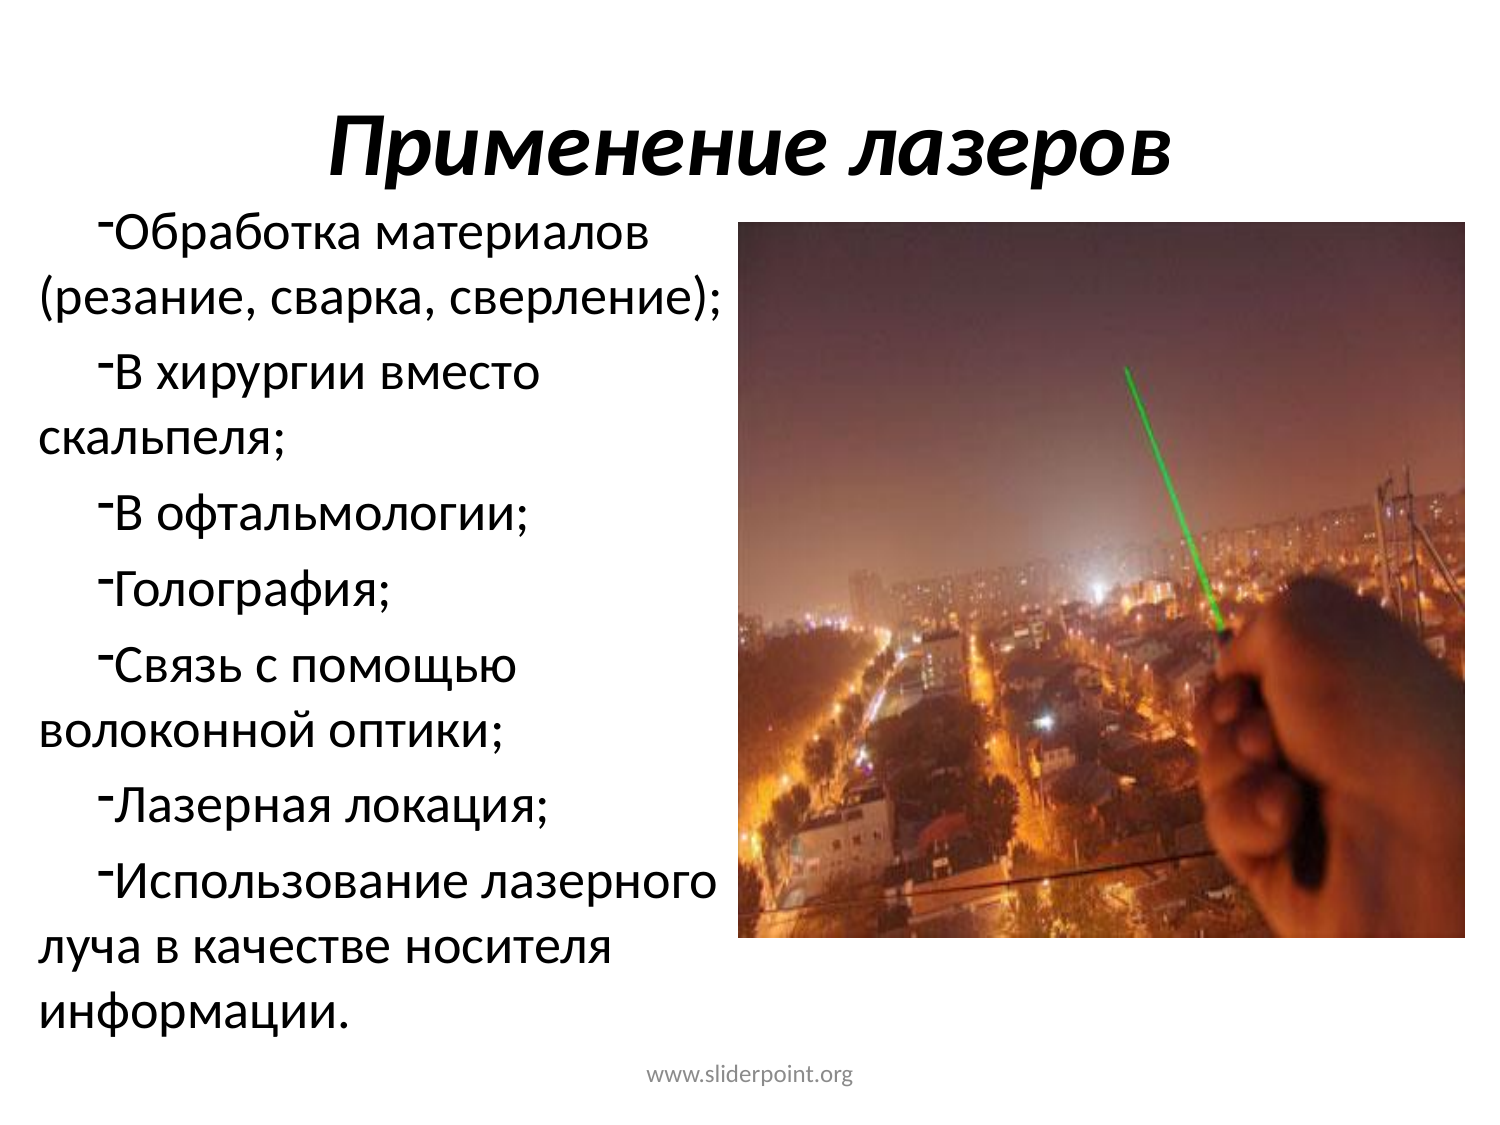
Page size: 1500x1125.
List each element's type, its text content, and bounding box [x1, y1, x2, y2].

list Обработка материалов (резание, сварка, сверление); В хирургии вместо скальпеля; В офтальмологии; Голография; Связь с помощью волоконной оптики; Лазерная локация; Использование лазерного луча в качестве носителя информации. [23, 187, 750, 1055]
title Применение лазеров [75, 45, 1425, 221]
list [738, 222, 1466, 938]
footer www.sliderpoint.org [512, 1042, 988, 1103]
